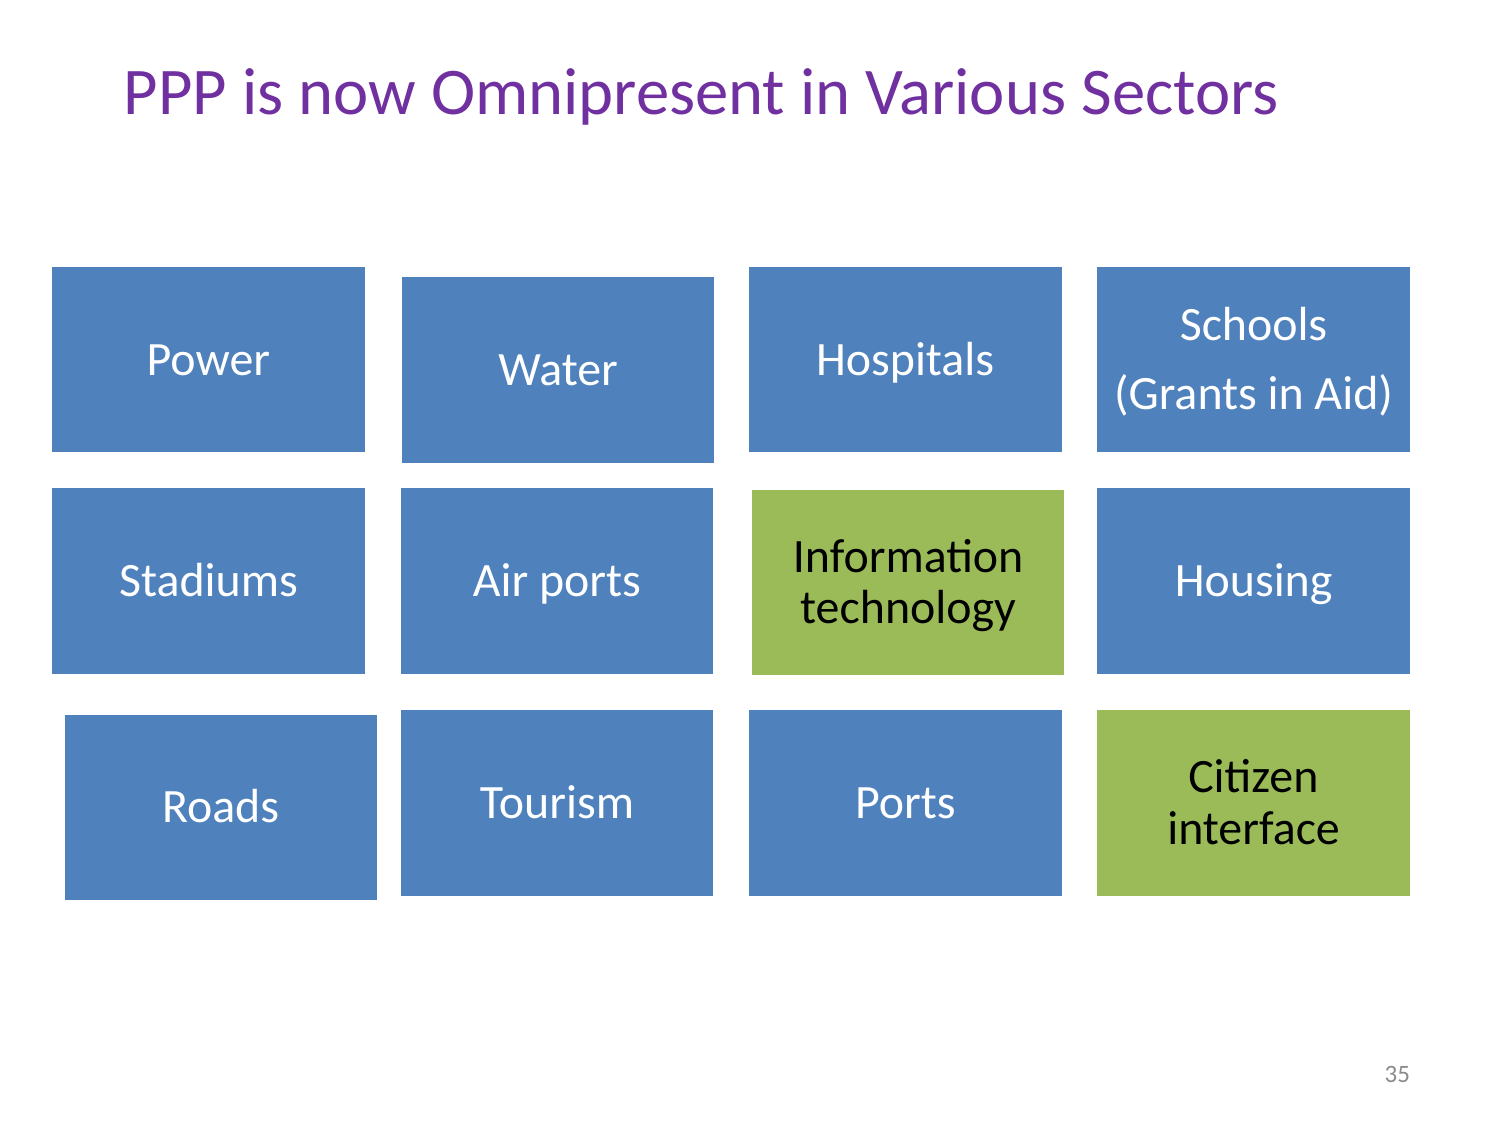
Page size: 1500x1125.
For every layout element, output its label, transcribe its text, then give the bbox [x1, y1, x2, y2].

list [49, 162, 1413, 1001]
title PPP is now Omnipresent in Various Sectors [76, 13, 1327, 160]
slide_number 35 [1074, 1042, 1425, 1103]
